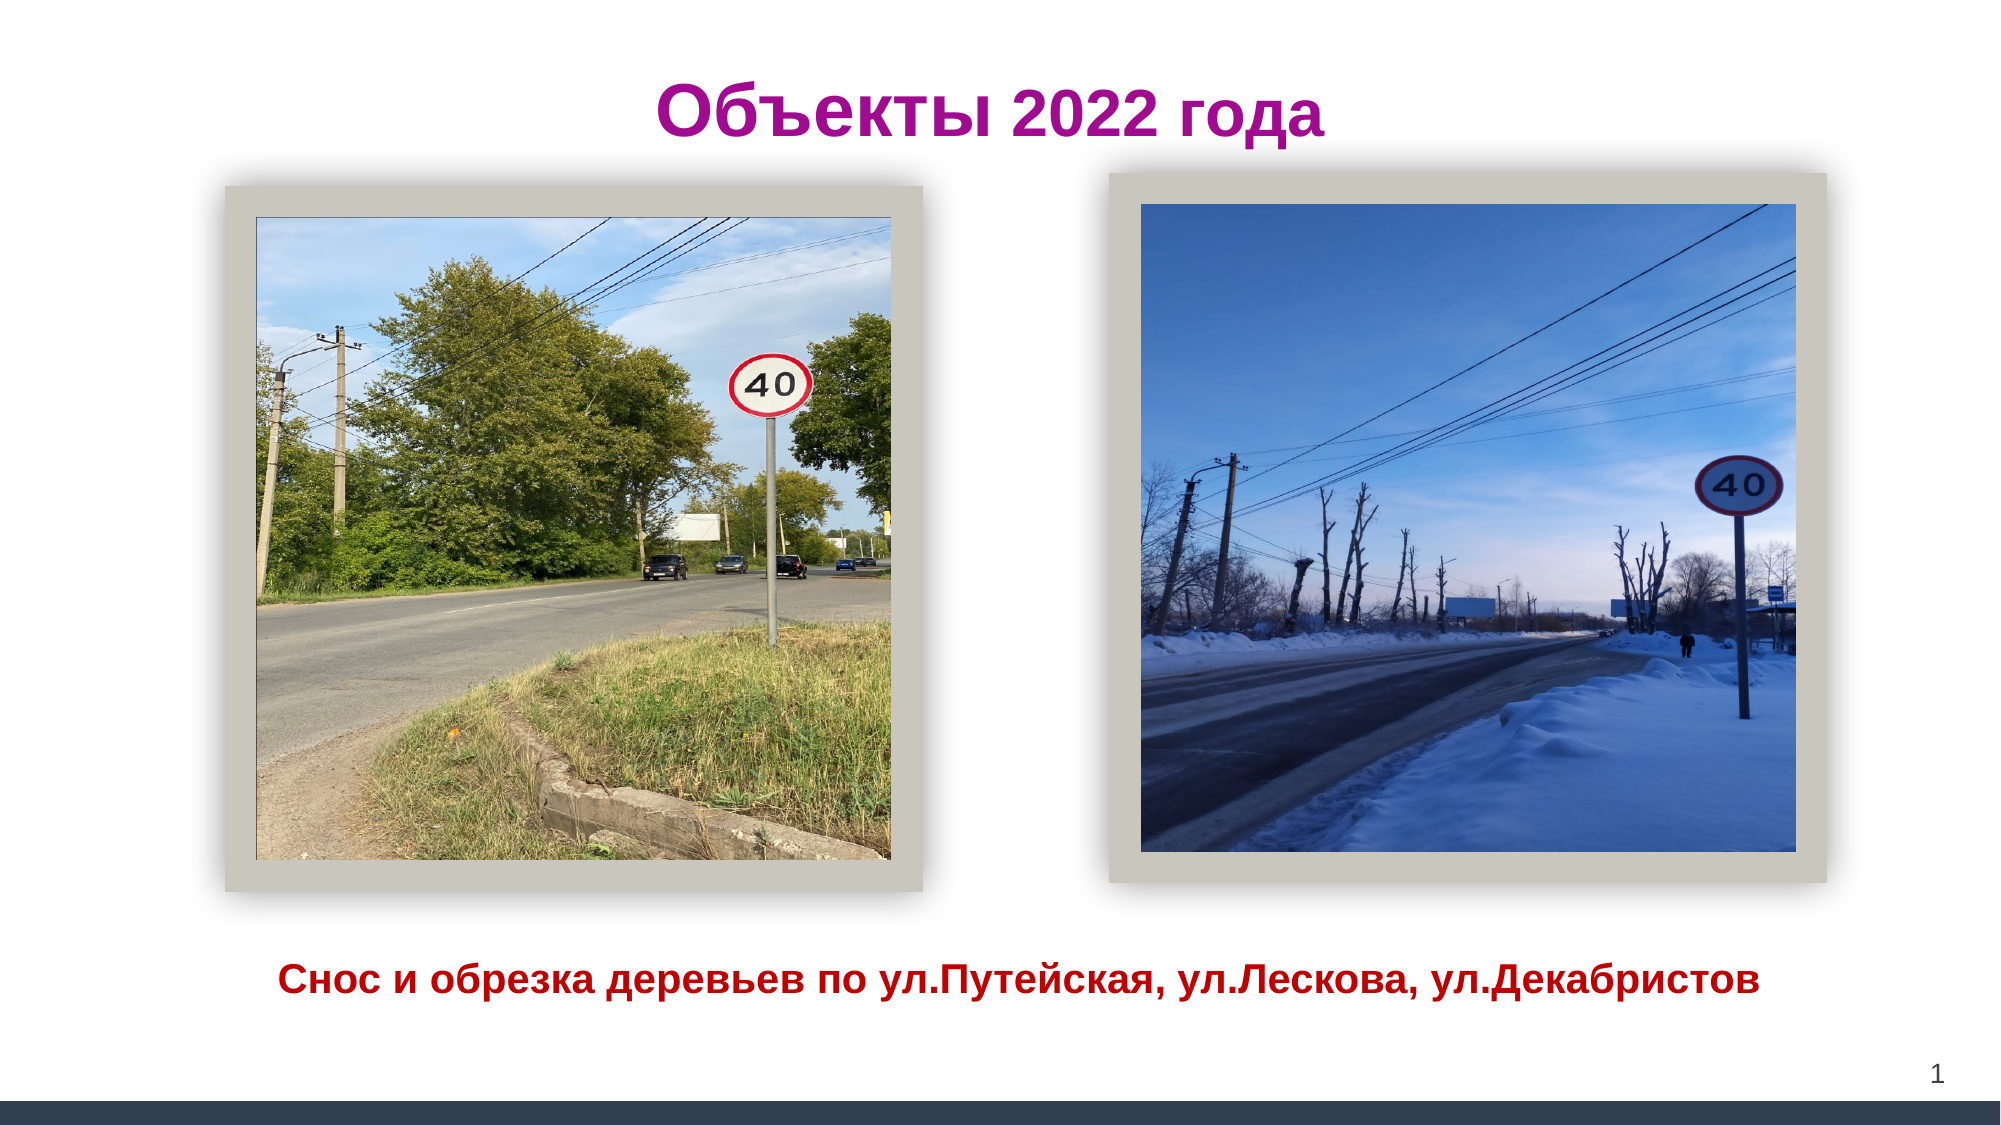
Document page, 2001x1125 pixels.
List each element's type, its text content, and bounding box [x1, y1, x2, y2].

title Объекты 2022 года [44, 59, 1936, 166]
slide_number 1 [1510, 1042, 1961, 1103]
picture [1140, 204, 1796, 852]
text_box Снос и обрезка деревьев по ул.Путейская, ул.Лескова, ул.Декабристов [130, 944, 1919, 1010]
picture [256, 217, 892, 861]
